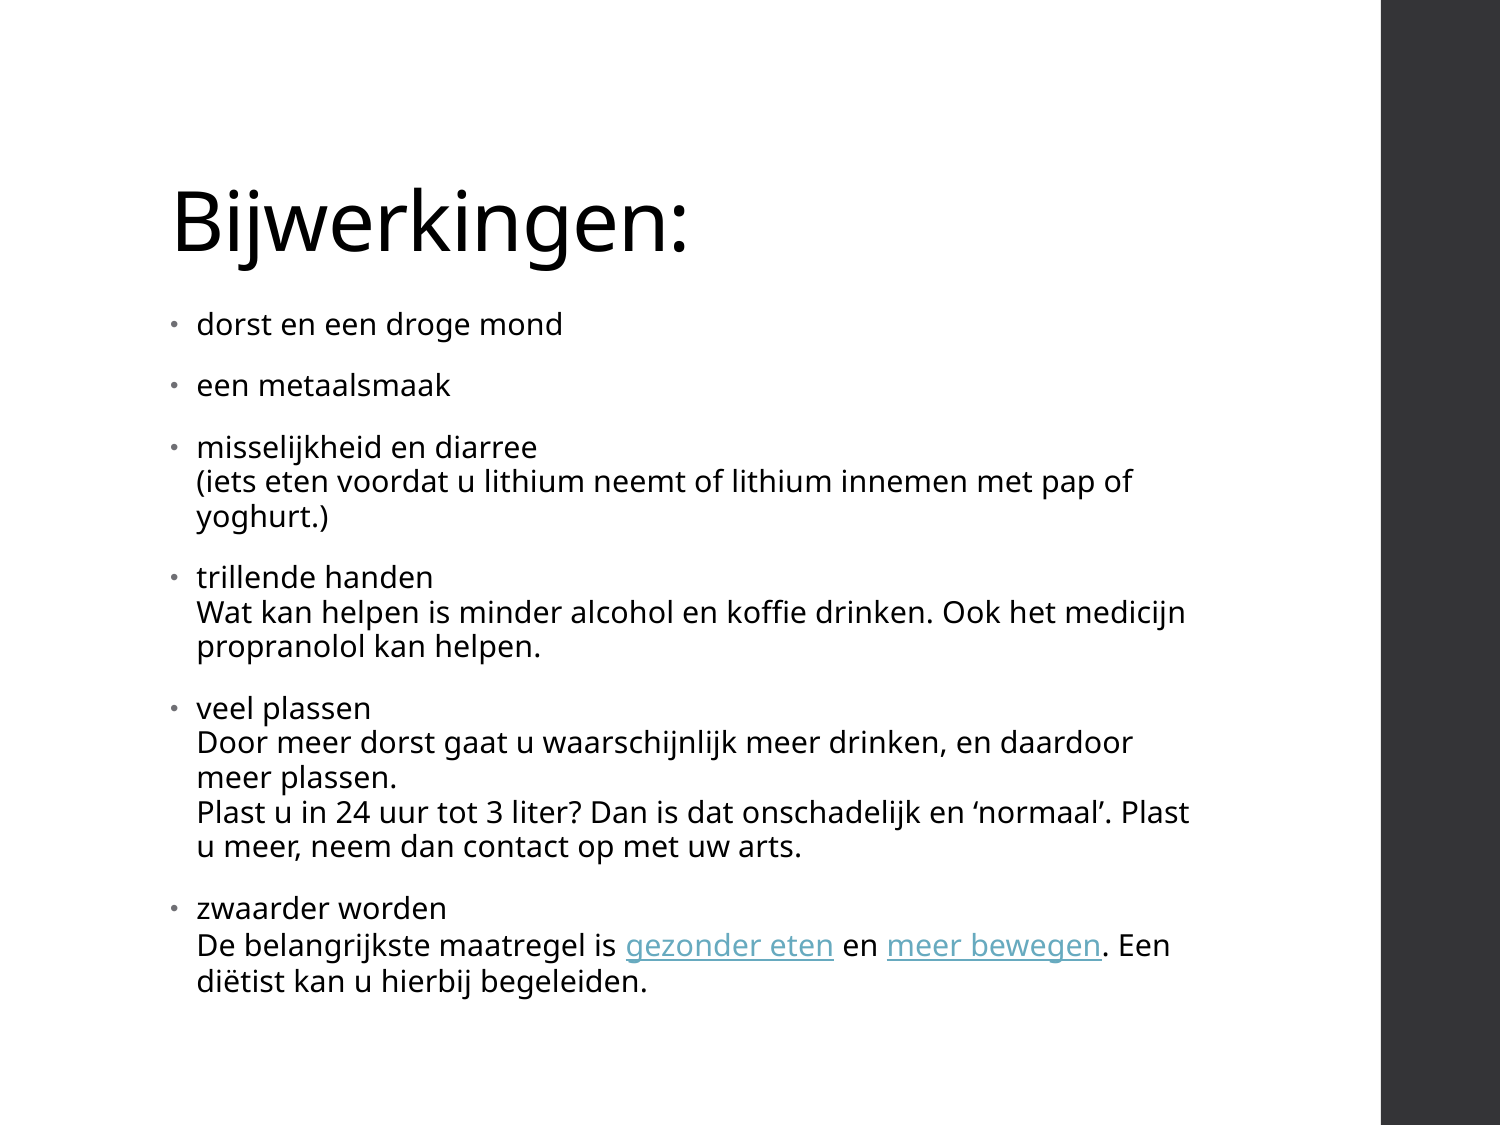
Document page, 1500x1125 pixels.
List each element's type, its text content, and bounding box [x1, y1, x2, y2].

title Bijwerkingen: [155, 60, 1348, 278]
list dorst en een droge mond een metaalsmaak misselijkheid en diarree (iets eten voordat u lithium neemt of lithium innemen met pap of yoghurt.) trillende handen Wat kan helpen is minder alcohol en koffie drinken. Ook het medicijn propranolol kan helpen. veel plassen Door meer dorst gaat u waarschijnlijk meer drinken, en daardoor meer plassen. Plast u in 24 uur tot 3 liter? Dan is dat onschadelijk en ‘normaal’. Plast u meer, neem dan contact op met uw arts. zwaarder worden De belangrijkste maatregel is gezonder eten en meer bewegen. Een diëtist kan u hierbij begeleiden. [155, 299, 1213, 1014]
